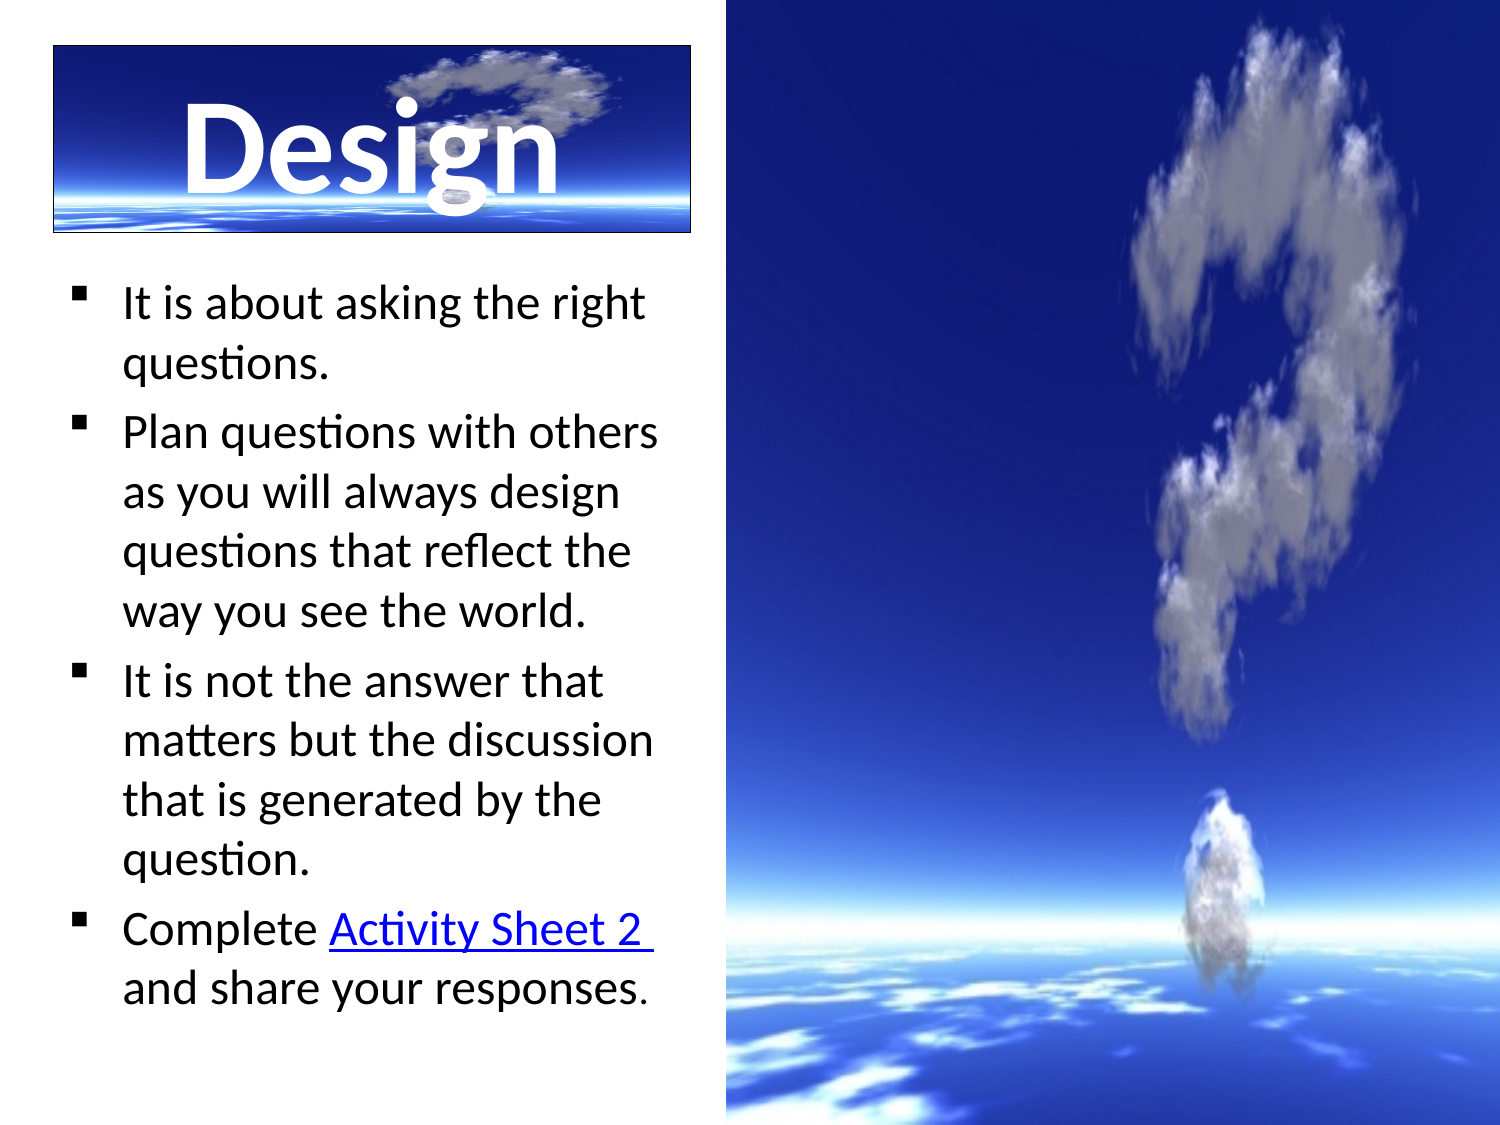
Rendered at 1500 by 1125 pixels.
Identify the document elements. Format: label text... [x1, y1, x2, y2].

picture [726, 0, 1500, 1125]
list It is about asking the right questions. Plan questions with others as you will always design questions that reflect the way you see the world. It is not the answer that matters but the discussion that is generated by the question. Complete Activity Sheet 2 and share your responses. [53, 262, 680, 1083]
title Design [53, 45, 691, 233]
